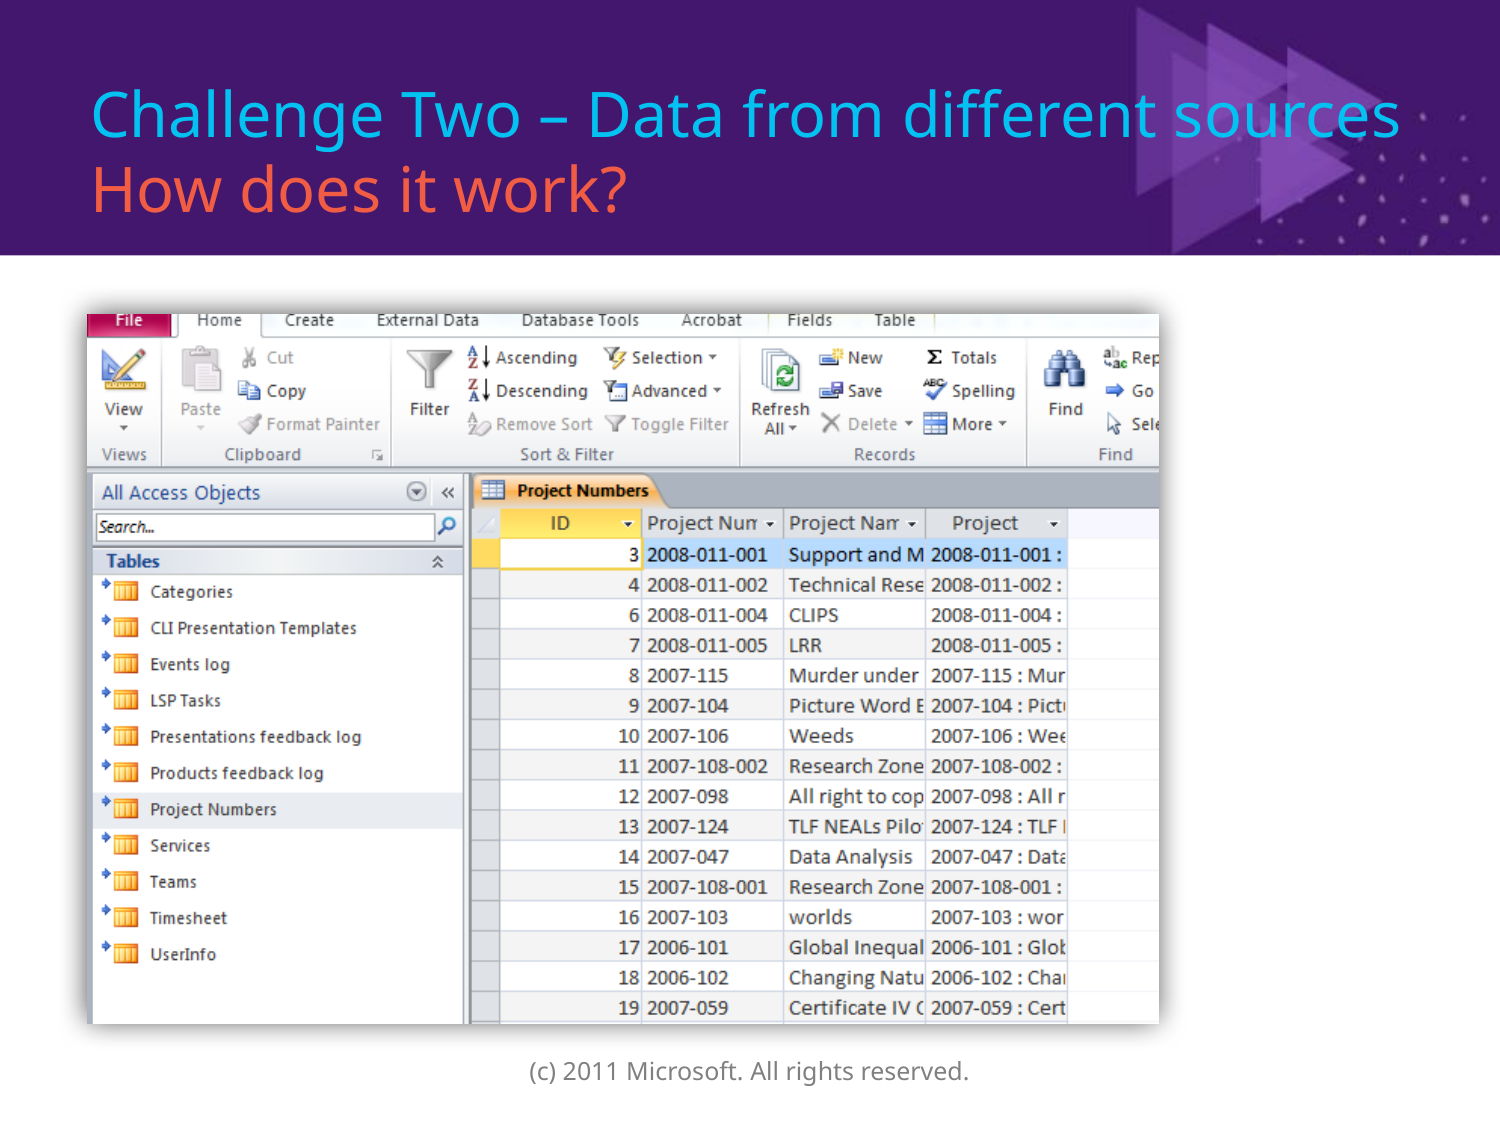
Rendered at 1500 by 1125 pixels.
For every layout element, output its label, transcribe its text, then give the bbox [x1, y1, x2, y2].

footer (c) 2011 Microsoft. All rights reserved. [512, 1044, 988, 1103]
picture [87, 314, 1159, 1024]
picture [0, 0, 1500, 255]
title Challenge Two – Data from different sources How does it work? [75, 56, 1425, 244]
